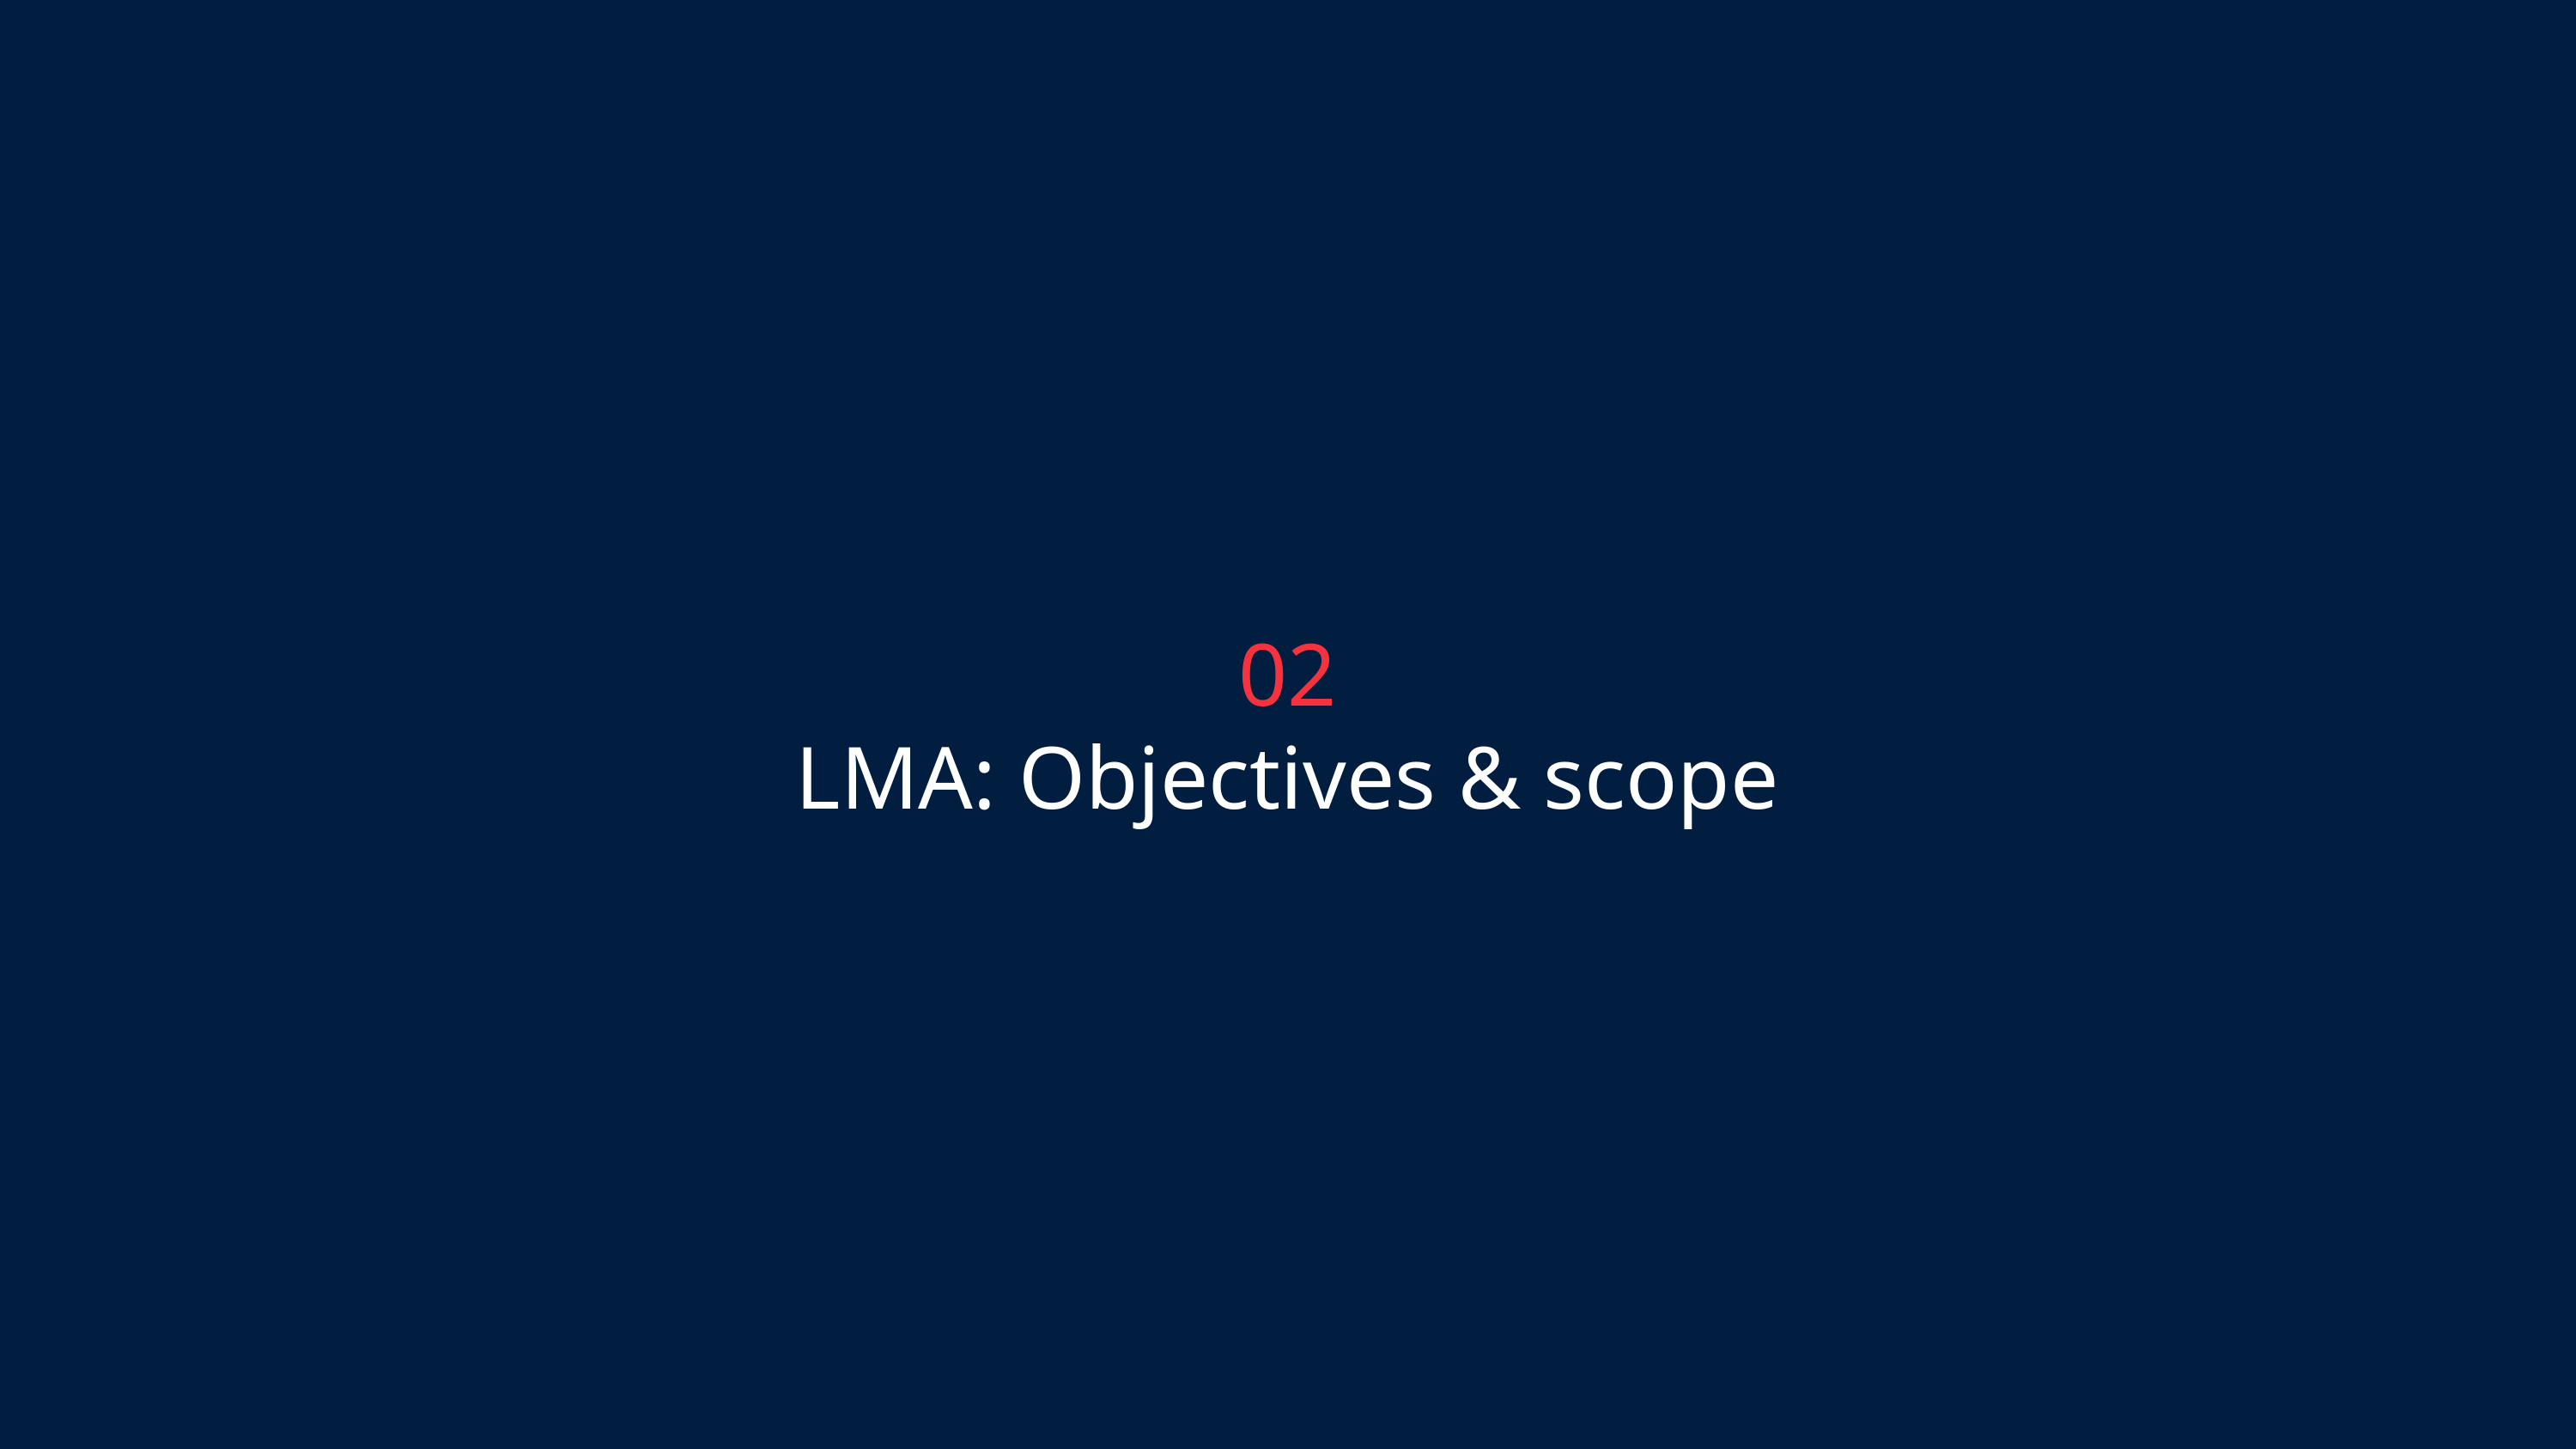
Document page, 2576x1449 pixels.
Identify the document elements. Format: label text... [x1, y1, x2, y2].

list 02 LMA: Objectives & scope [476, 613, 2100, 835]
